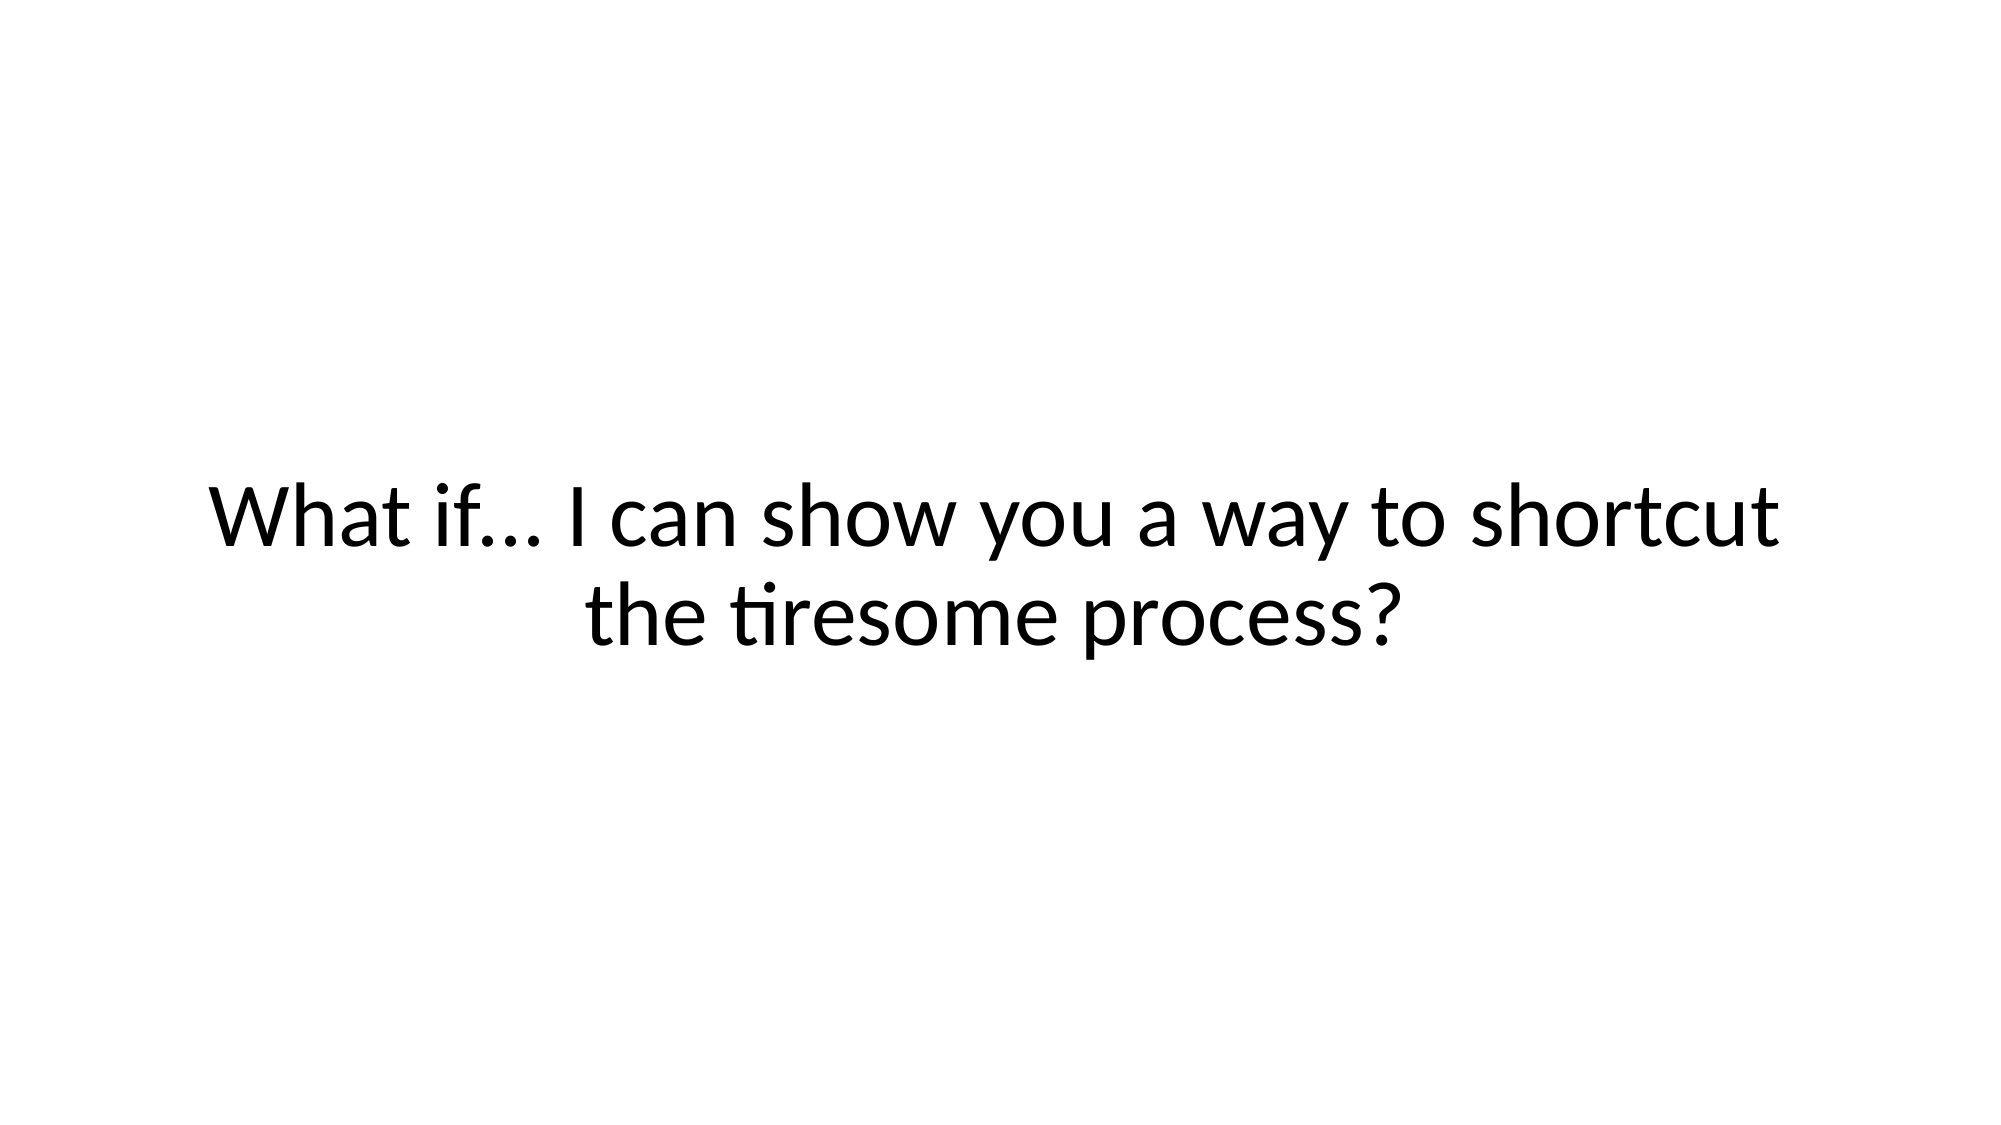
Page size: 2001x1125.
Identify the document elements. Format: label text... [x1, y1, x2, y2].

list What if... I can show you a way to shortcut the tiresome process? [133, 460, 1859, 990]
